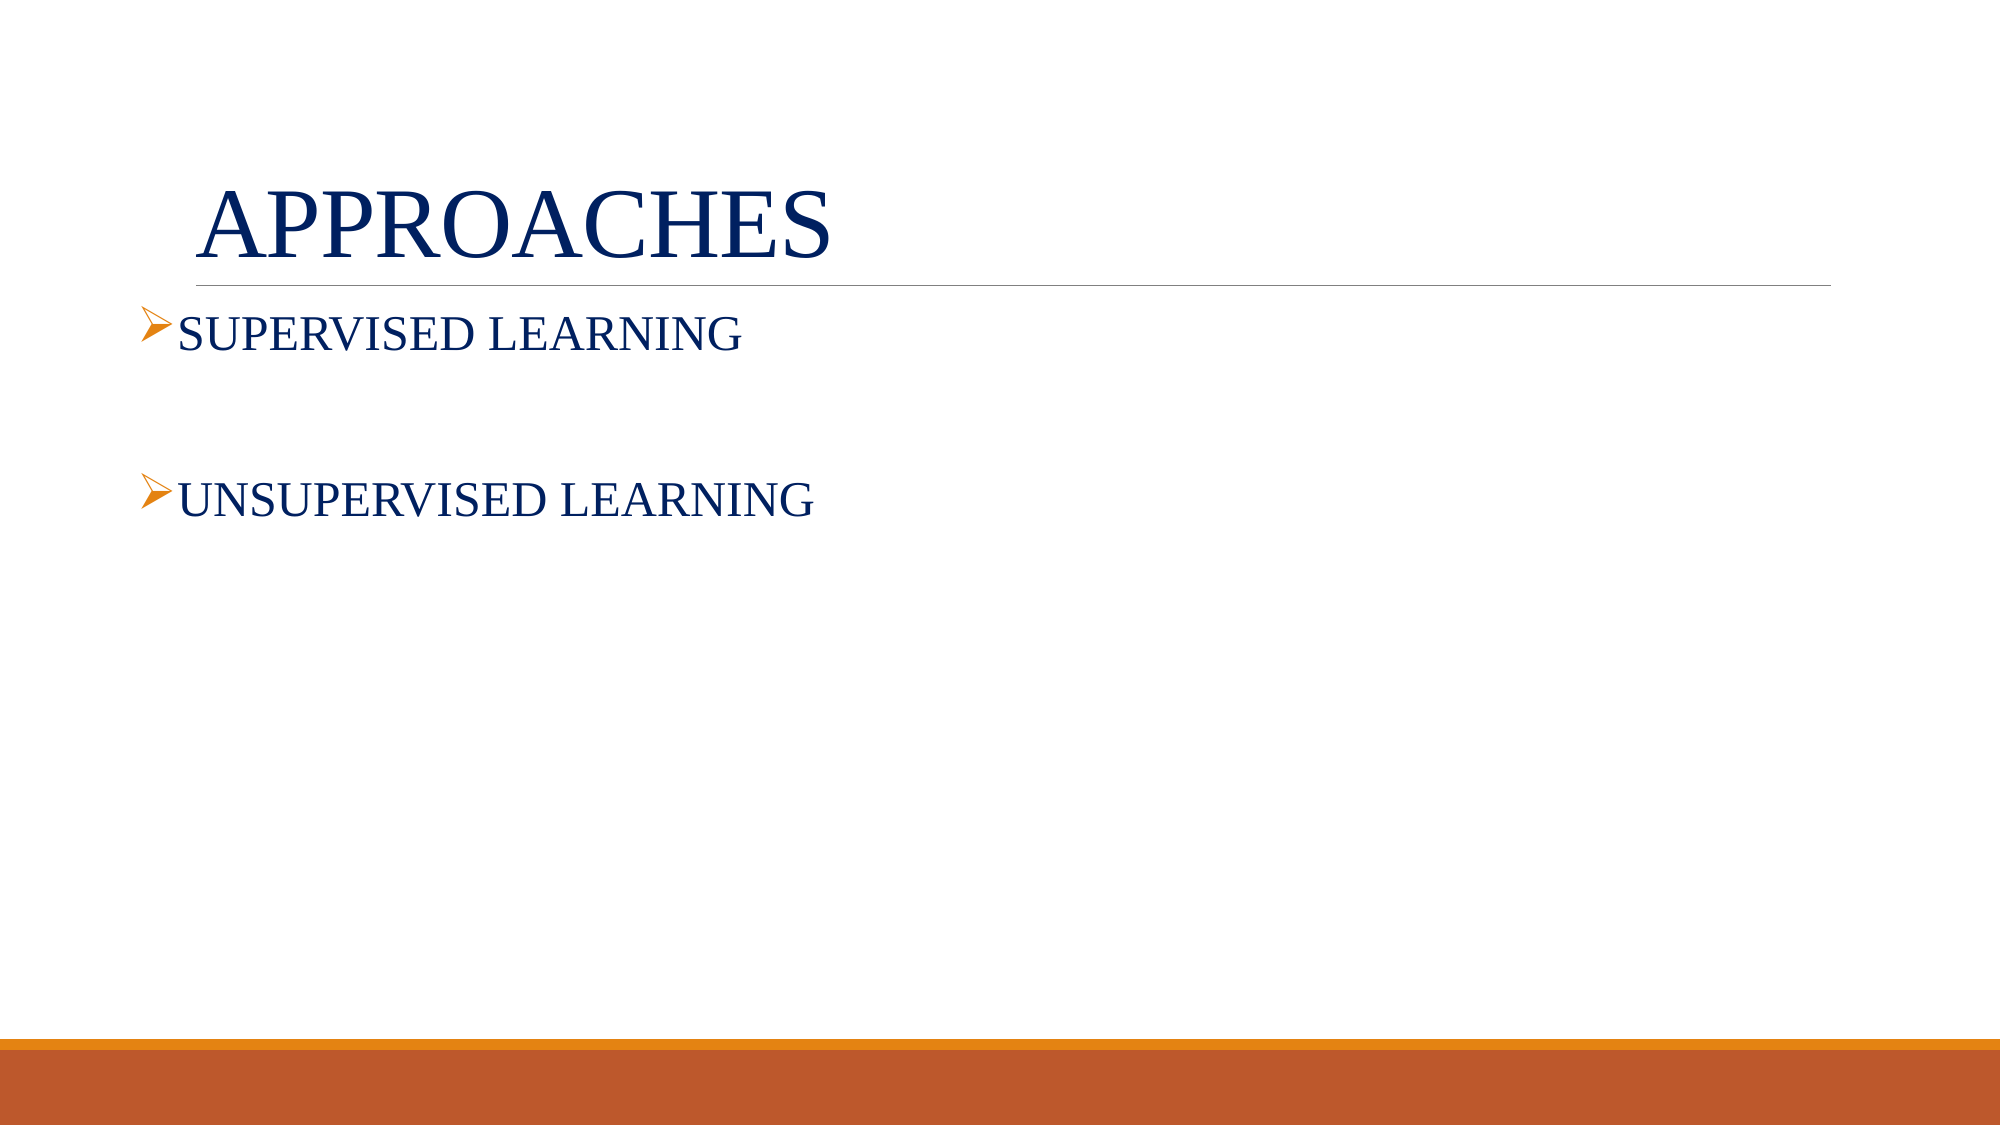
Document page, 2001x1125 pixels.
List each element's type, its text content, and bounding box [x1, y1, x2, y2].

title APPROACHES [180, 47, 1830, 285]
list SUPERVISED LEARNING UNSUPERVISED LEARNING [137, 299, 1863, 1046]
